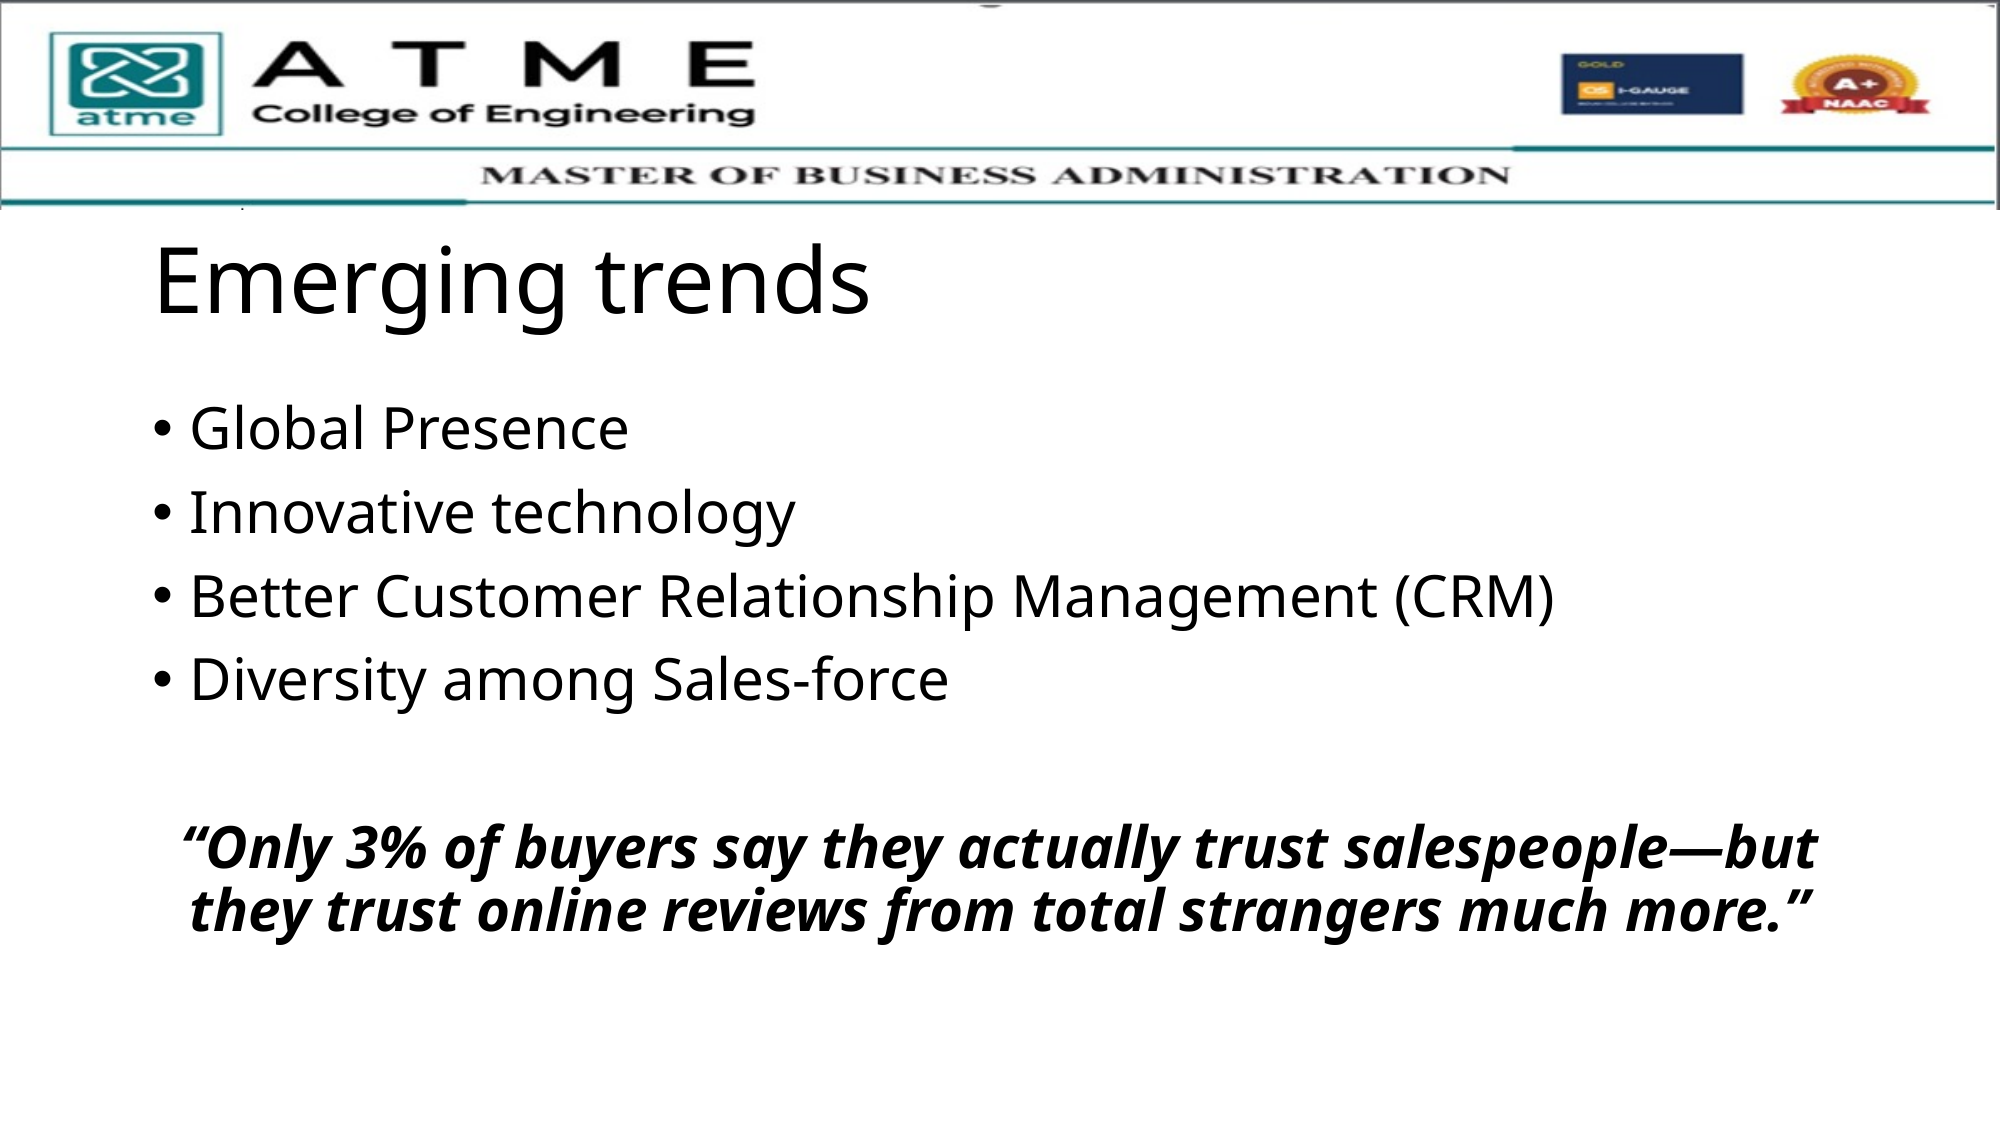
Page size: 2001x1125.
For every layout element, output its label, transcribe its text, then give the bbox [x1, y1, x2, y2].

list Global Presence Innovative technology Better Customer Relationship Management (CRM) Diversity among Sales-force “Only 3% of buyers say they actually trust salespeople—but they trust online reviews from total strangers much more.” [137, 391, 1863, 1125]
title Emerging trends [137, 208, 1863, 361]
picture [0, 0, 2000, 210]
